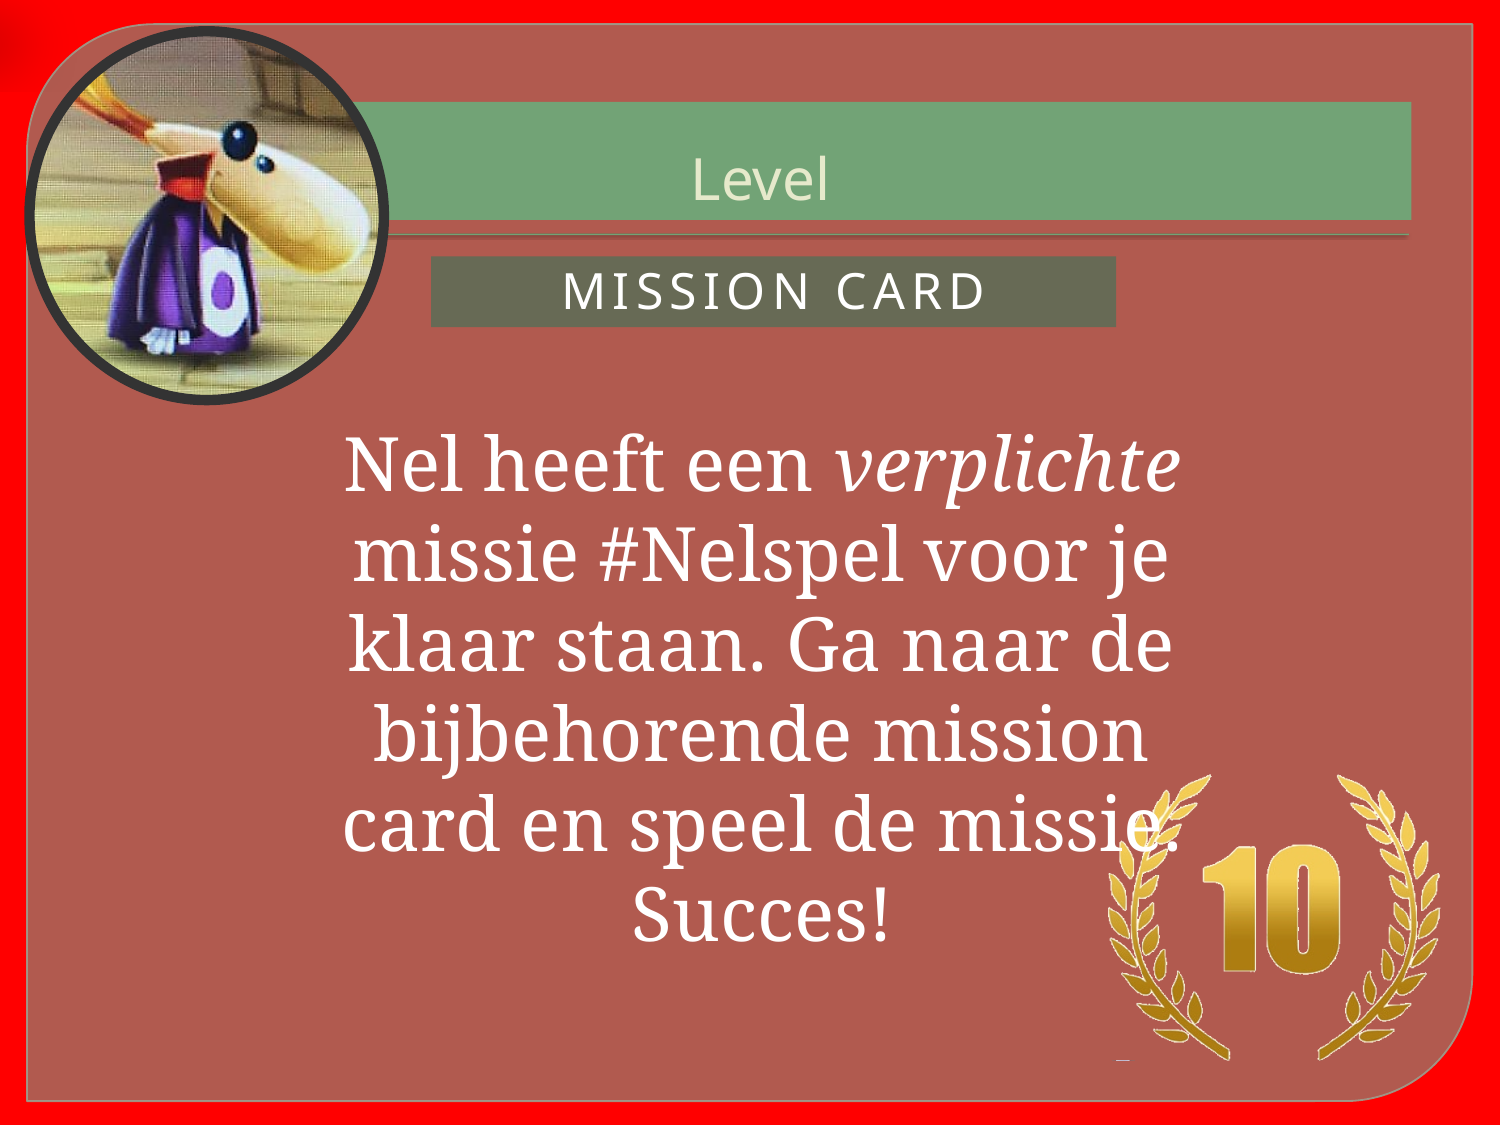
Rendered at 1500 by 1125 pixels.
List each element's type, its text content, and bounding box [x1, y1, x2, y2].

text_box Nel heeft een verplichte missie #Nelspel voor je klaar staan. Ga naar de bijbehorende mission card en speel de missie. Succes! [282, 408, 1243, 964]
picture [1104, 762, 1442, 1061]
title Level [390, 101, 1412, 220]
text_box Mission card [431, 256, 1117, 328]
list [29, 31, 385, 401]
